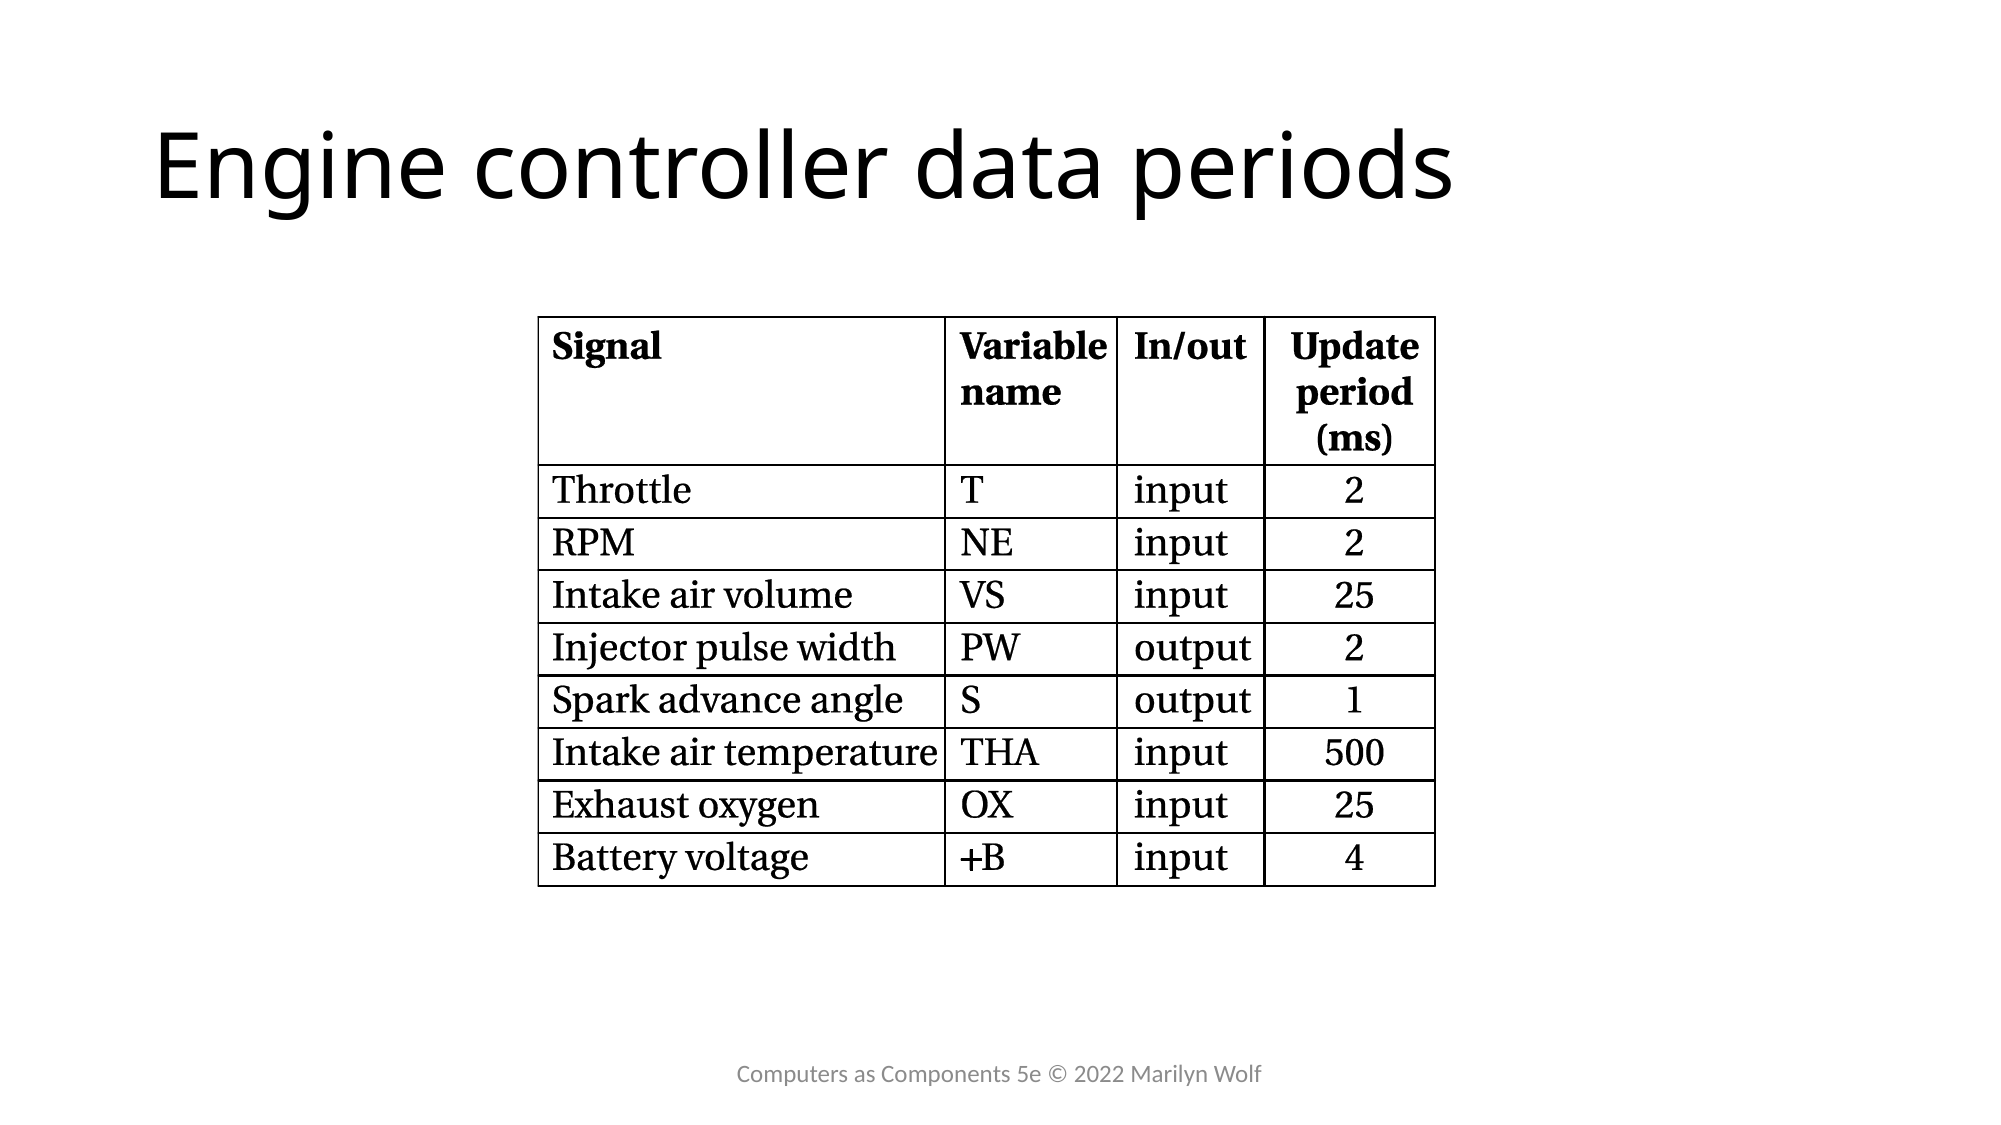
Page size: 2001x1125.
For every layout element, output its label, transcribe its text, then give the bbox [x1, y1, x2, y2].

title Engine controller data periods [137, 59, 1863, 278]
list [537, 312, 1438, 887]
footer Computers as Components 5e © 2022 Marilyn Wolf [662, 1042, 1338, 1103]
